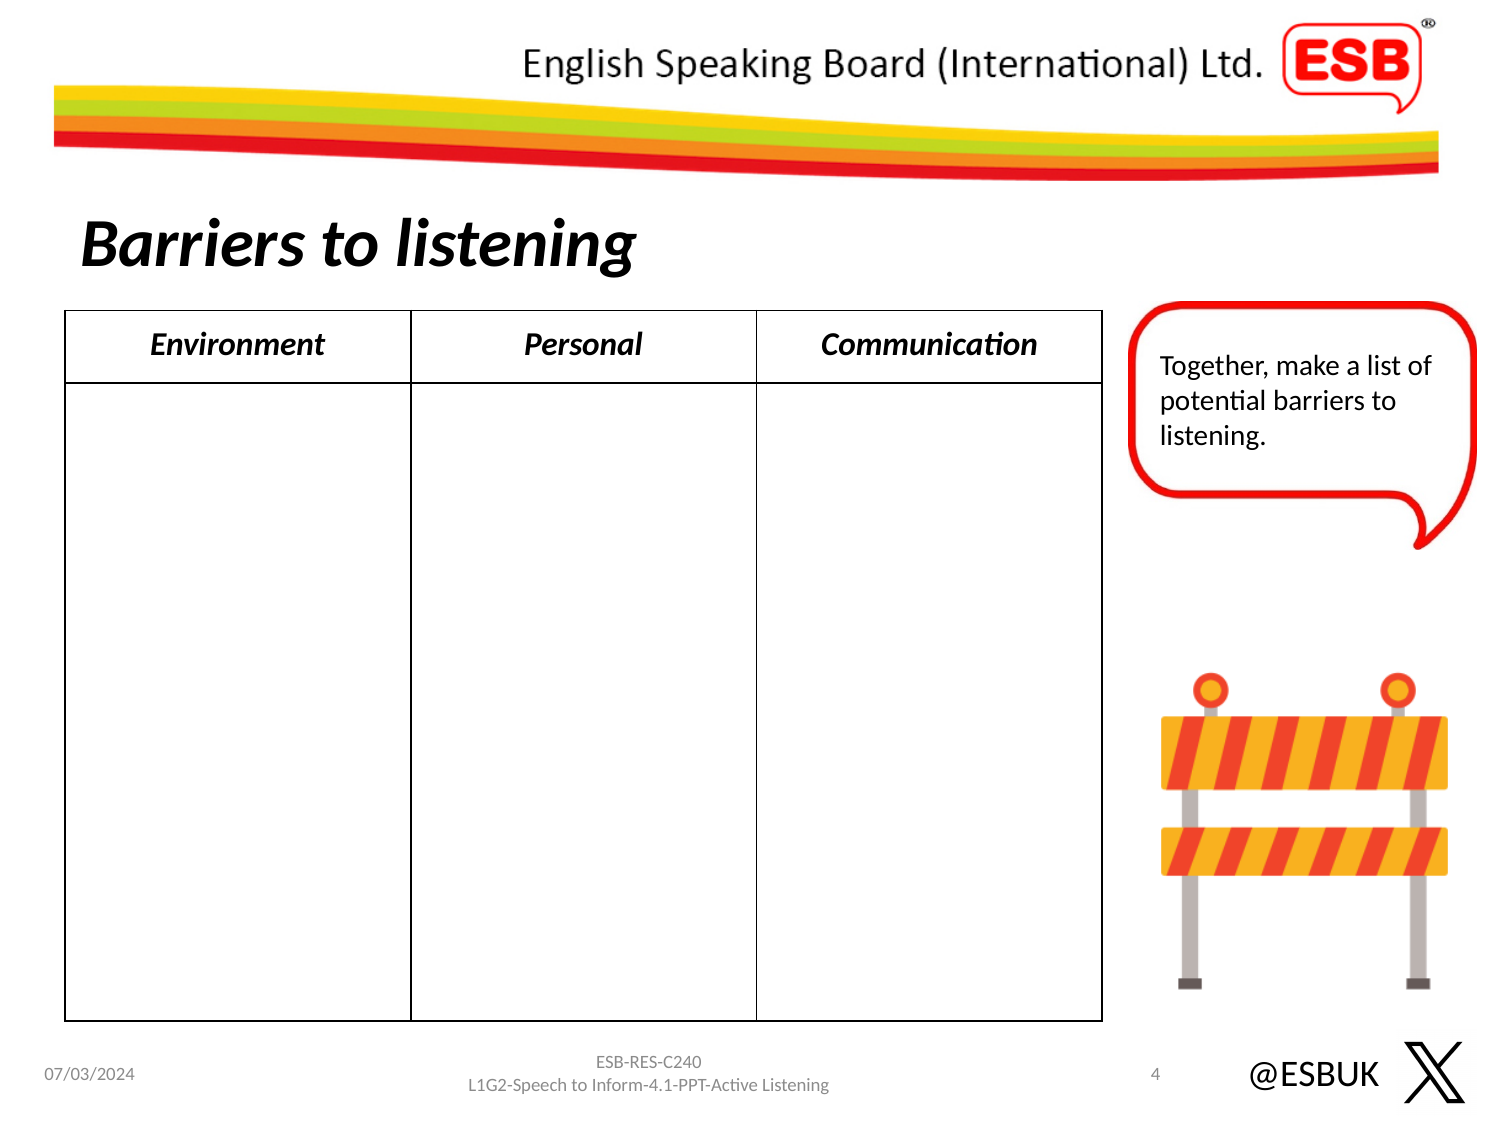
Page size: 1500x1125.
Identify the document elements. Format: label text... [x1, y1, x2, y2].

table_cell [66, 384, 410, 1020]
table_header Personal [412, 311, 756, 382]
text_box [1127, 301, 1477, 550]
picture [0, 0, 1500, 189]
picture [1127, 625, 1464, 1018]
table_header Communication [757, 311, 1101, 382]
table_header Environment [66, 311, 410, 382]
footer ESB-RES-C240 L1G2-Speech to Inform-4.1-PPT-Active Listening [395, 1042, 902, 1103]
table_cell [757, 384, 1101, 1020]
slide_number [29, 1042, 367, 1103]
picture [1396, 1029, 1477, 1116]
table_cell [412, 384, 756, 1020]
slide_number 4 [930, 1042, 1176, 1103]
title Barriers to listening [64, 185, 1359, 304]
